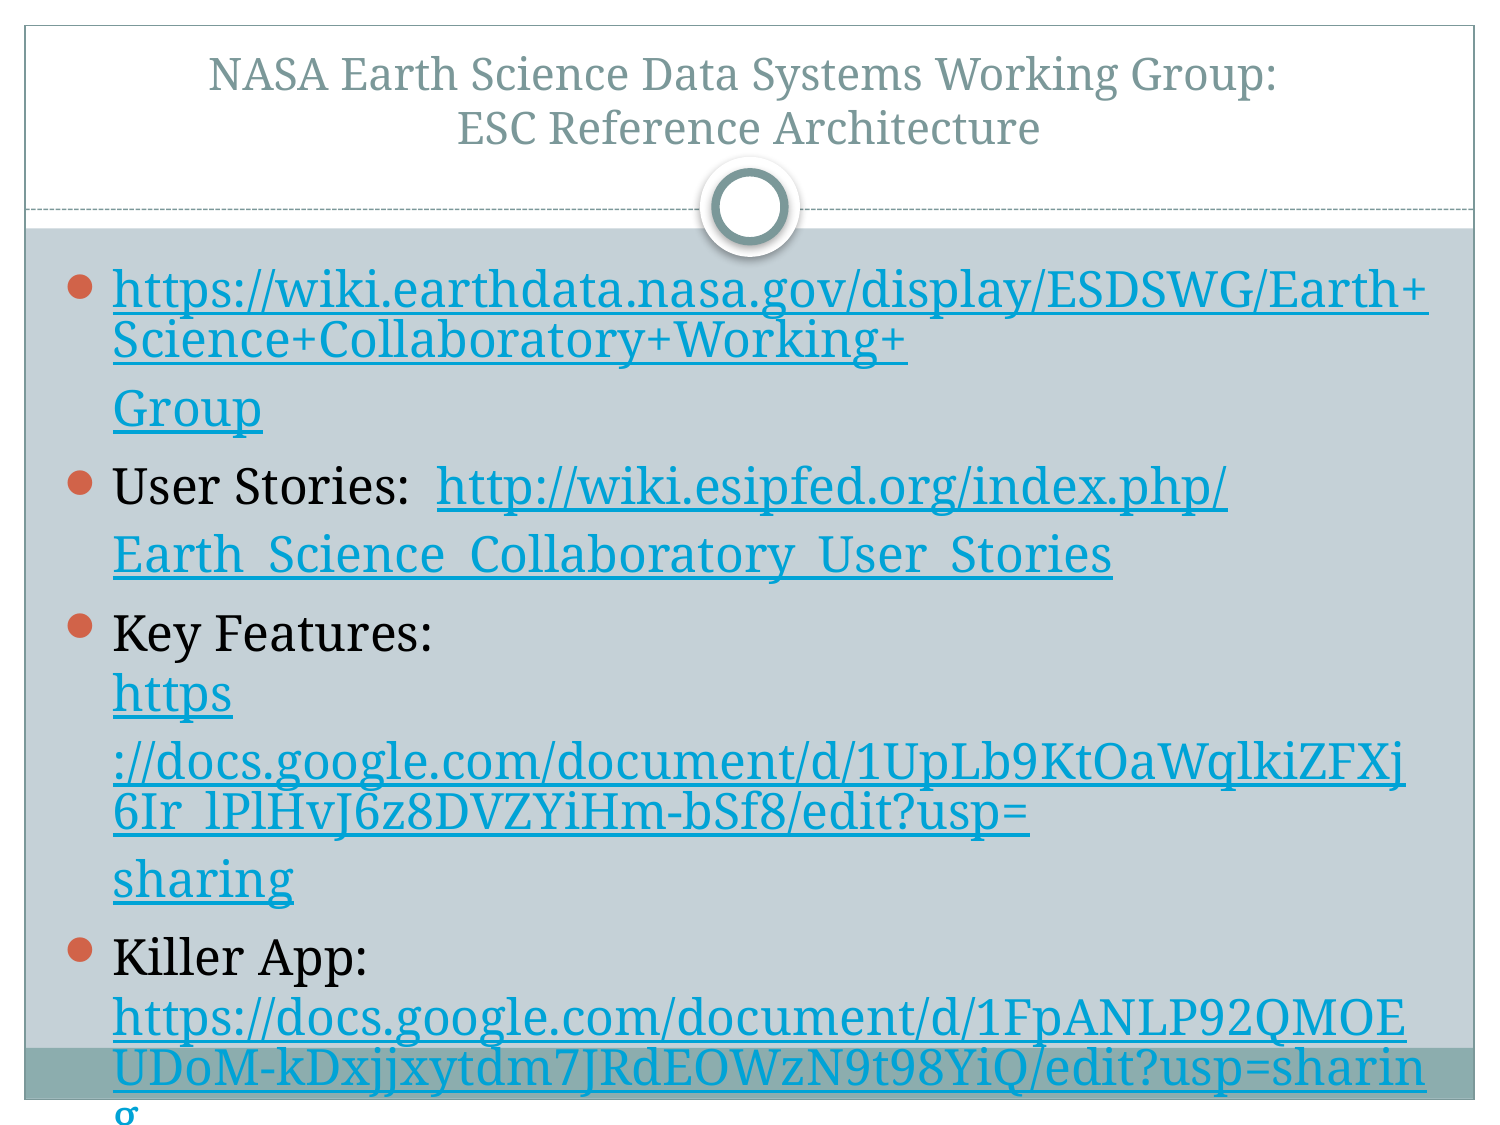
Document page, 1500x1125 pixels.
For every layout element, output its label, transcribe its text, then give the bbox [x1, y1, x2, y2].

title NASA Earth Science Data Systems Working Group: ESC Reference Architecture [49, 37, 1450, 162]
list https://wiki.earthdata.nasa.gov/display/ESDSWG/Earth+Science+Collaboratory+Working+Group User Stories: http://wiki.esipfed.org/index.php/Earth_Science_Collaboratory_User_Stories Key Features: https://docs.google.com/document/d/1UpLb9KtOaWqlkiZFXj6Ir_lPlHvJ6z8DVZYiHm-bSf8/edit?usp=sharing Killer App: https://docs.google.com/document/d/1FpANLP92QMOEUDoM-kDxjjxytdm7JRdEOWzN9t98YiQ/edit?usp=sharing [49, 250, 1445, 1001]
